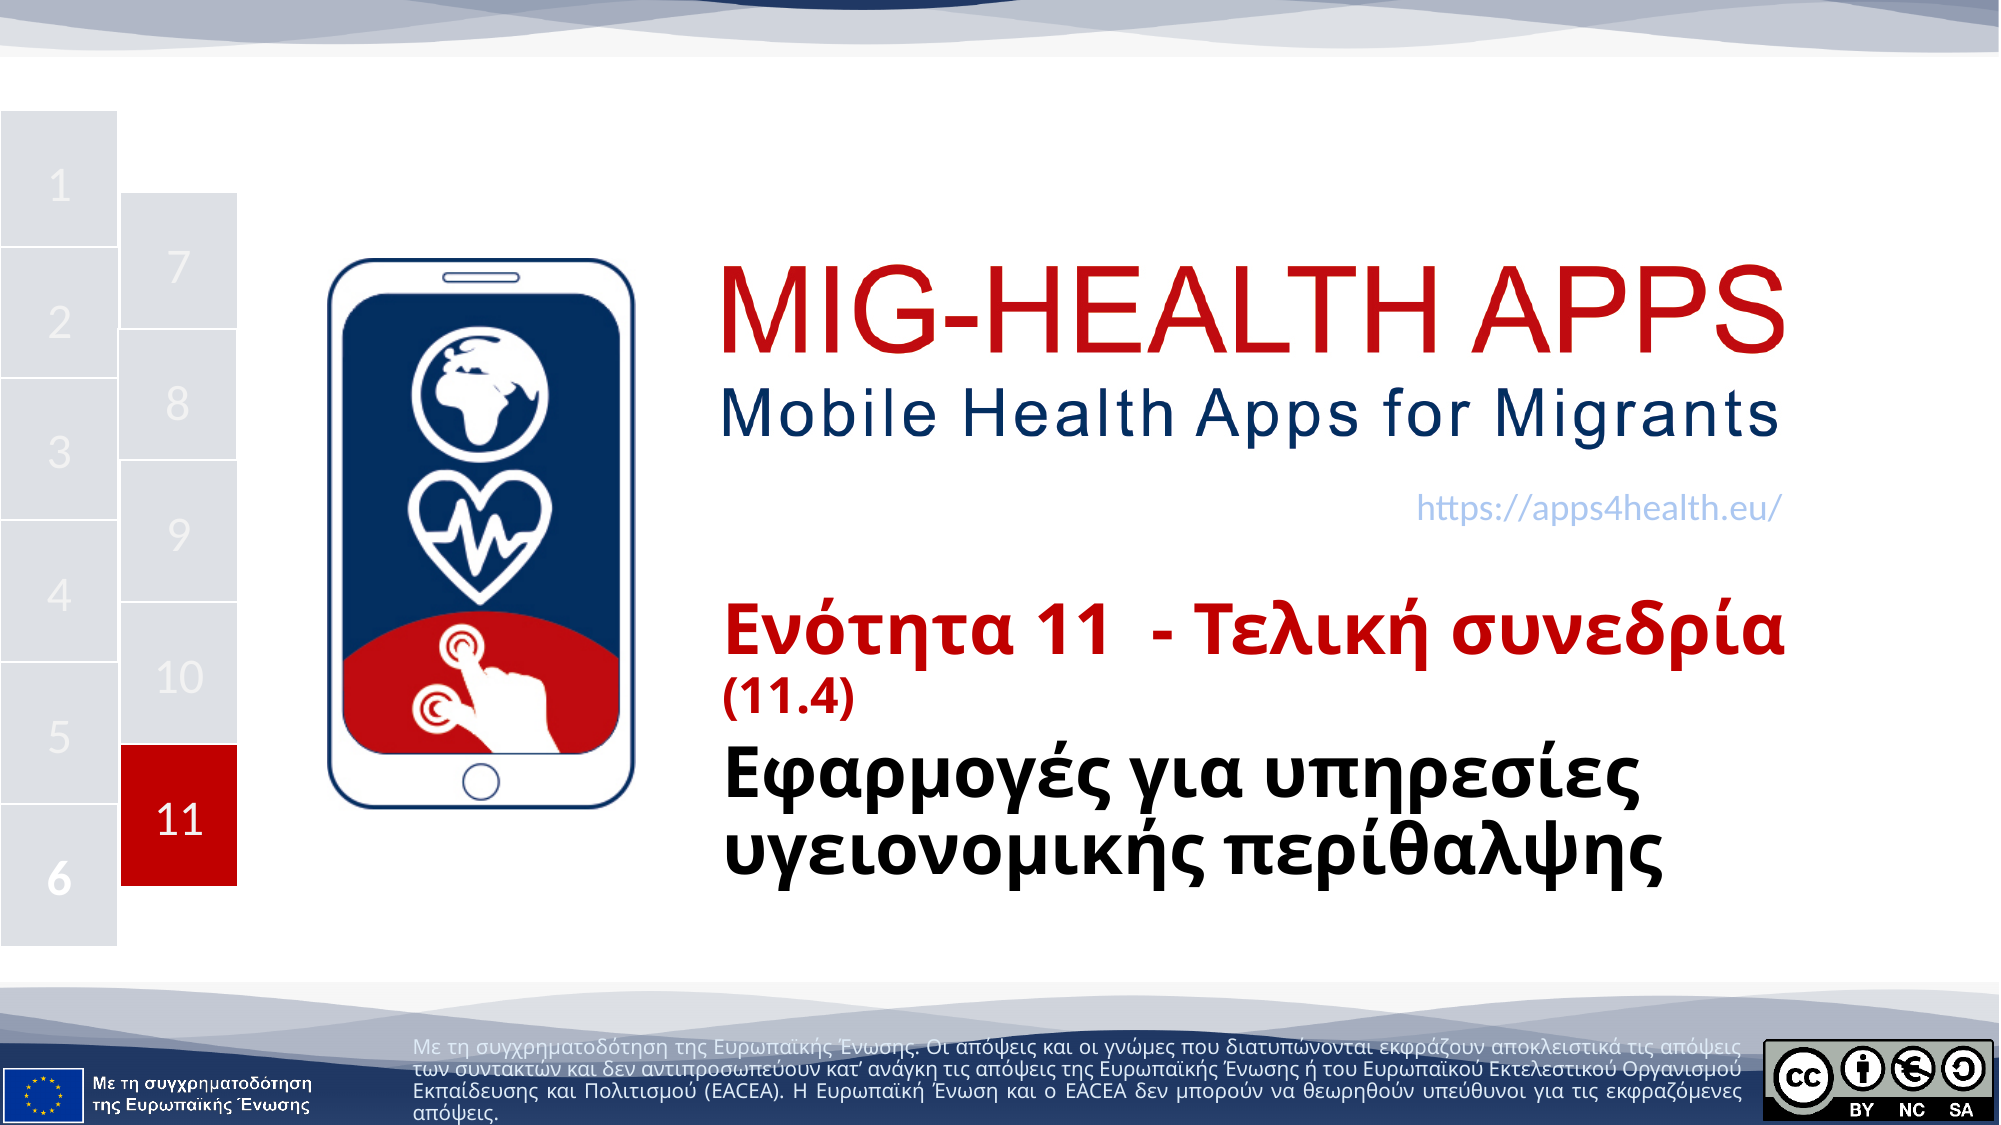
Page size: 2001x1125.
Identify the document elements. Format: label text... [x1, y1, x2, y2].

text_box 11 [119, 743, 239, 888]
text_box 8 [117, 328, 238, 473]
text_box 7 [119, 191, 239, 336]
picture [706, 186, 1784, 528]
text_box 3 [0, 377, 118, 519]
text_box 9 [118, 459, 239, 603]
picture [327, 258, 636, 811]
picture [0, 0, 1999, 57]
text_box 10 [119, 601, 239, 743]
text_box Ενότητα 11 - Τελική συνεδρία (11.4) Εφαρμογές για υπηρεσίες υγειονομικής περίθαλψης [707, 576, 1906, 908]
text_box 1 [0, 109, 119, 246]
text_box 2 [0, 246, 119, 377]
picture [0, 982, 1999, 1125]
text_box 4 [0, 519, 119, 661]
text_box 6 [0, 803, 120, 948]
text_box 5 [0, 661, 119, 803]
text_box https://apps4health.eu/ [797, 475, 1798, 536]
